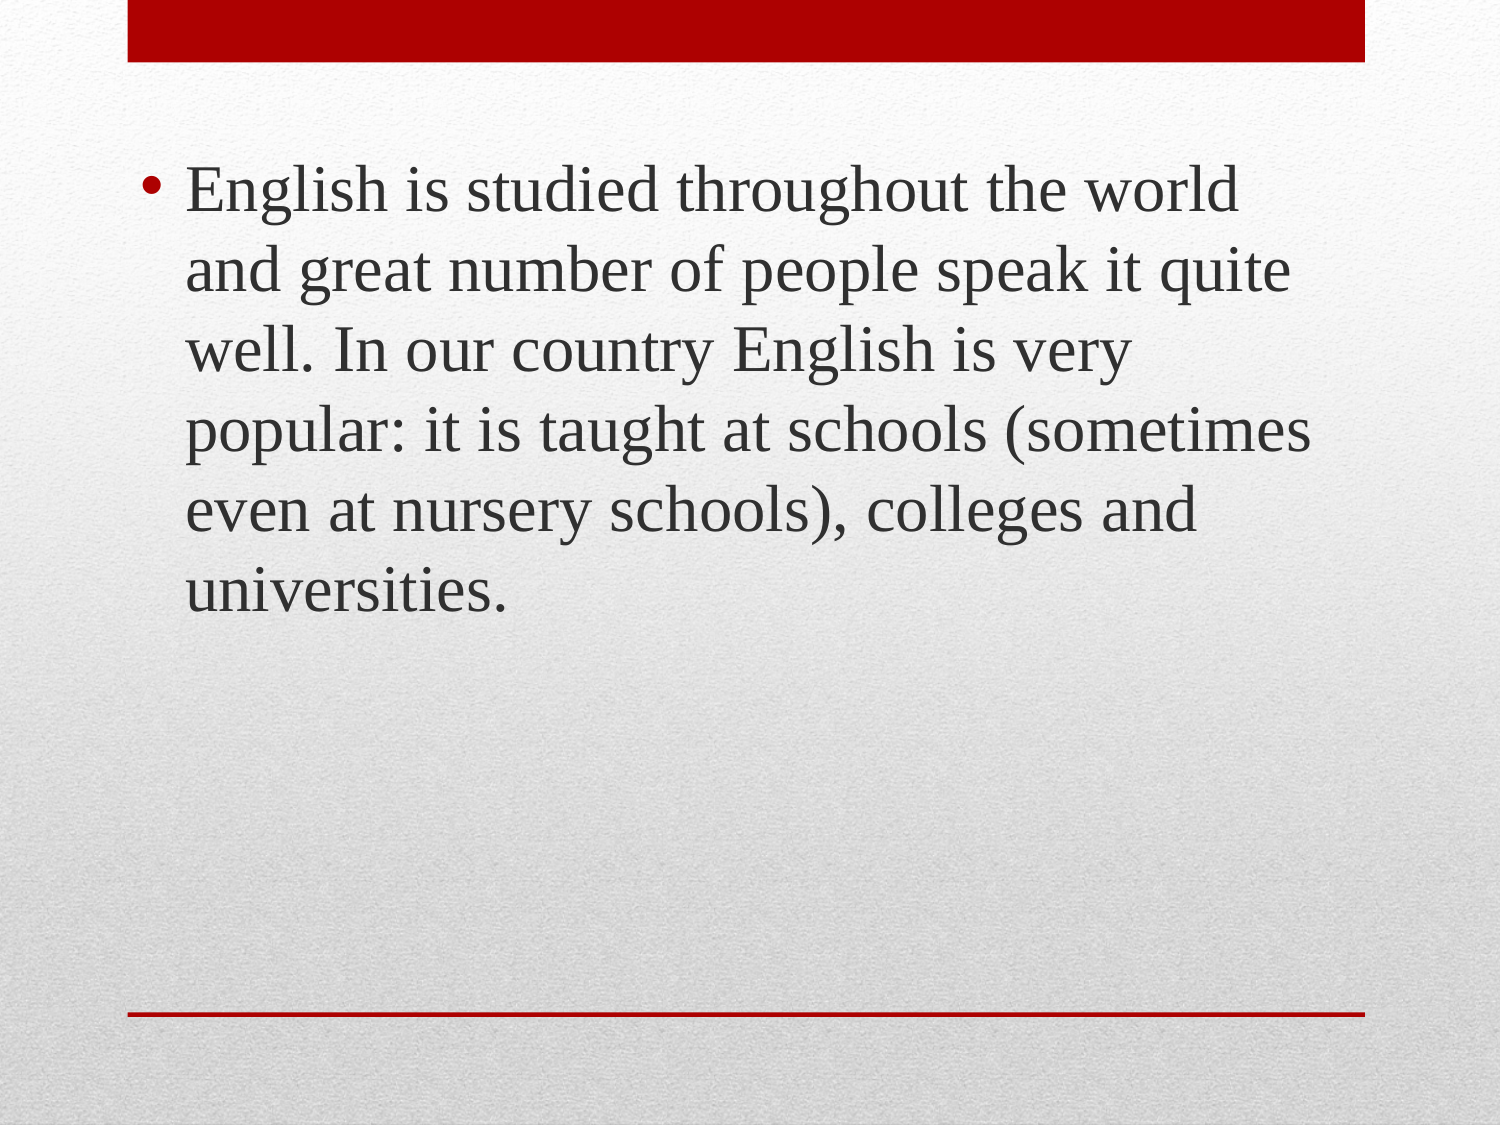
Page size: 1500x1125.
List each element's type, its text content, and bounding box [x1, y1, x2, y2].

list English is studied throughout the world and great number of people speak it quite well. In our country English is very popular: it is taught at schools (sometimes even at nursery schools), colleges and universities. [125, 112, 1363, 750]
